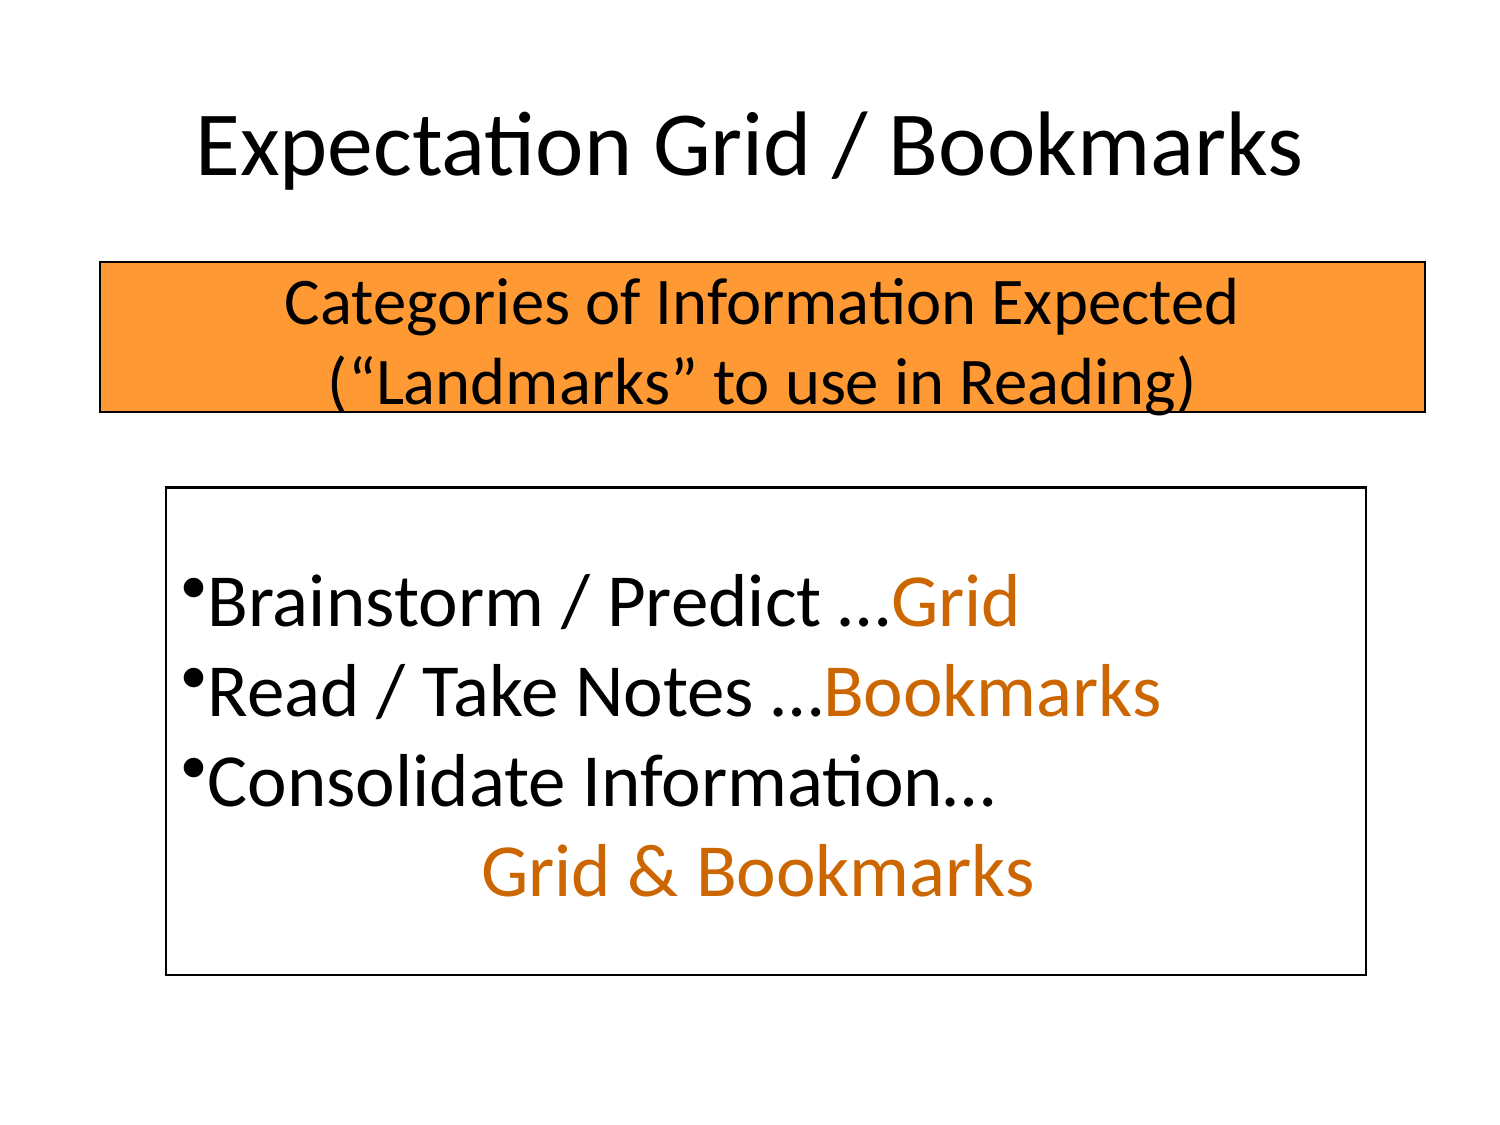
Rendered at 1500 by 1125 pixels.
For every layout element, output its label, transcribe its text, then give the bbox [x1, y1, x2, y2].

text_box Brainstorm / Predict …Grid Read / Take Notes …Bookmarks Consolidate Information… Grid & Bookmarks [166, 487, 1367, 975]
text_box Categories of Information Expected (“Landmarks” to use in Reading) [99, 262, 1425, 413]
title Expectation Grid / Bookmarks [75, 45, 1425, 233]
